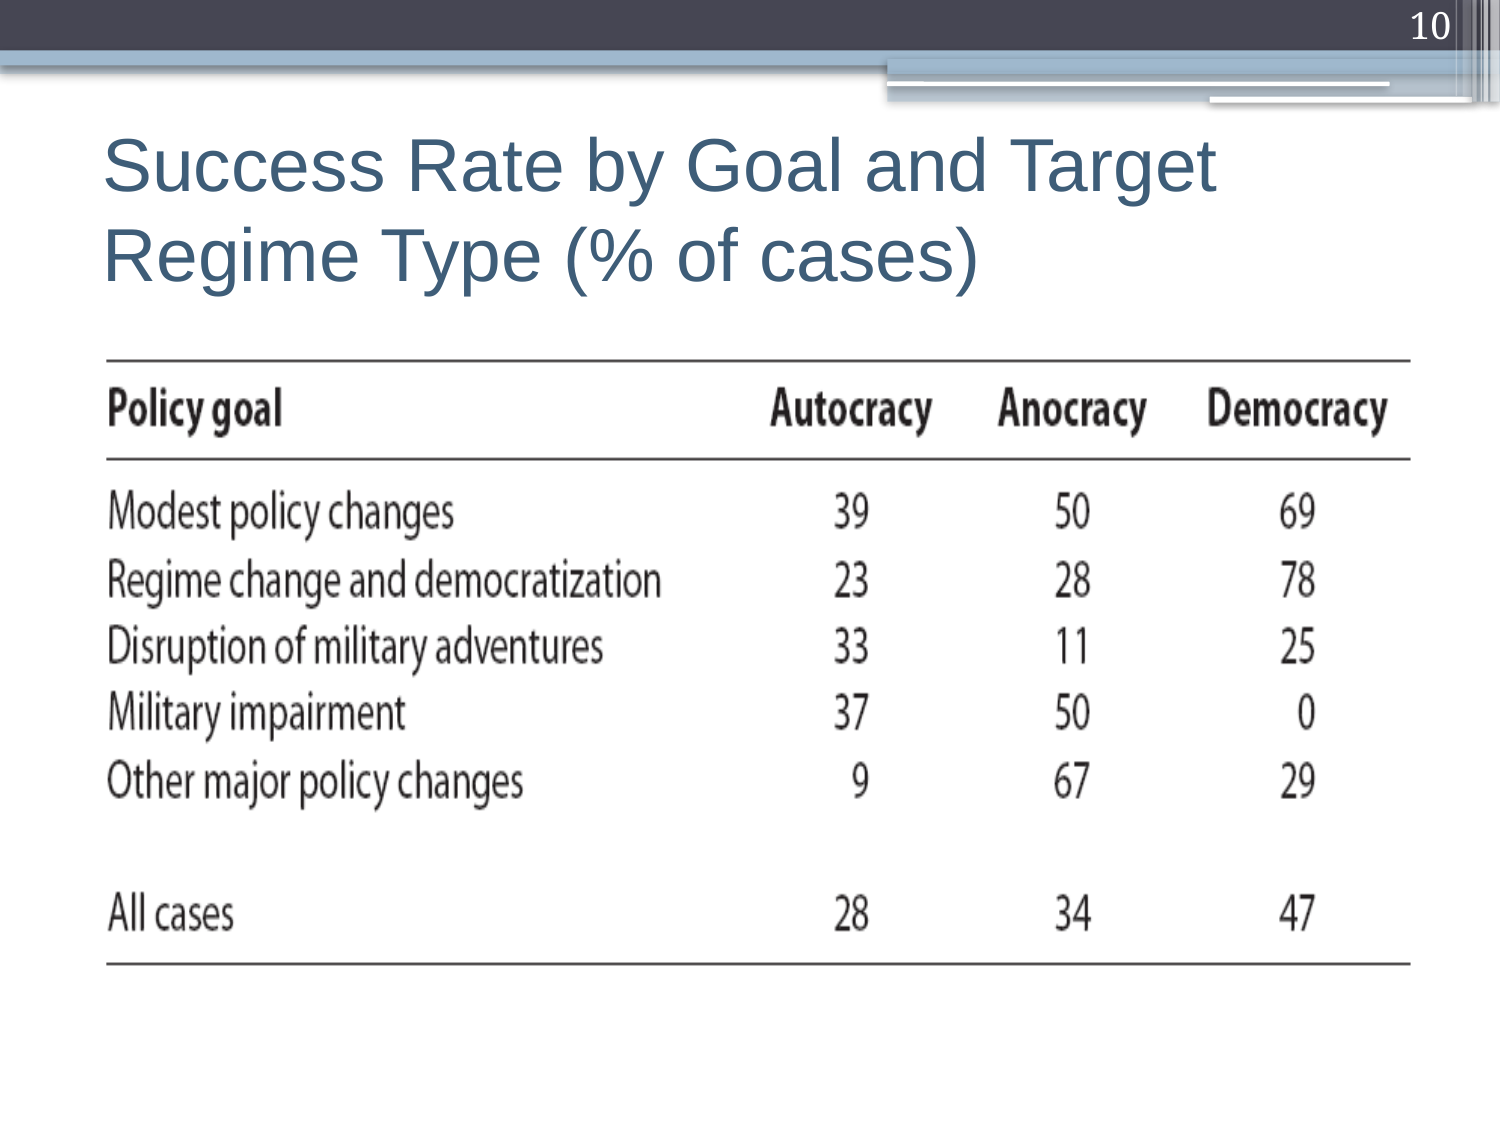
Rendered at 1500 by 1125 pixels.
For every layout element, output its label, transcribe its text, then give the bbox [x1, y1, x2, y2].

slide_number 10 [1341, 0, 1466, 61]
title Success Rate by Goal and Target Regime Type (% of cases) [87, 125, 1375, 287]
picture [99, 349, 1441, 1001]
